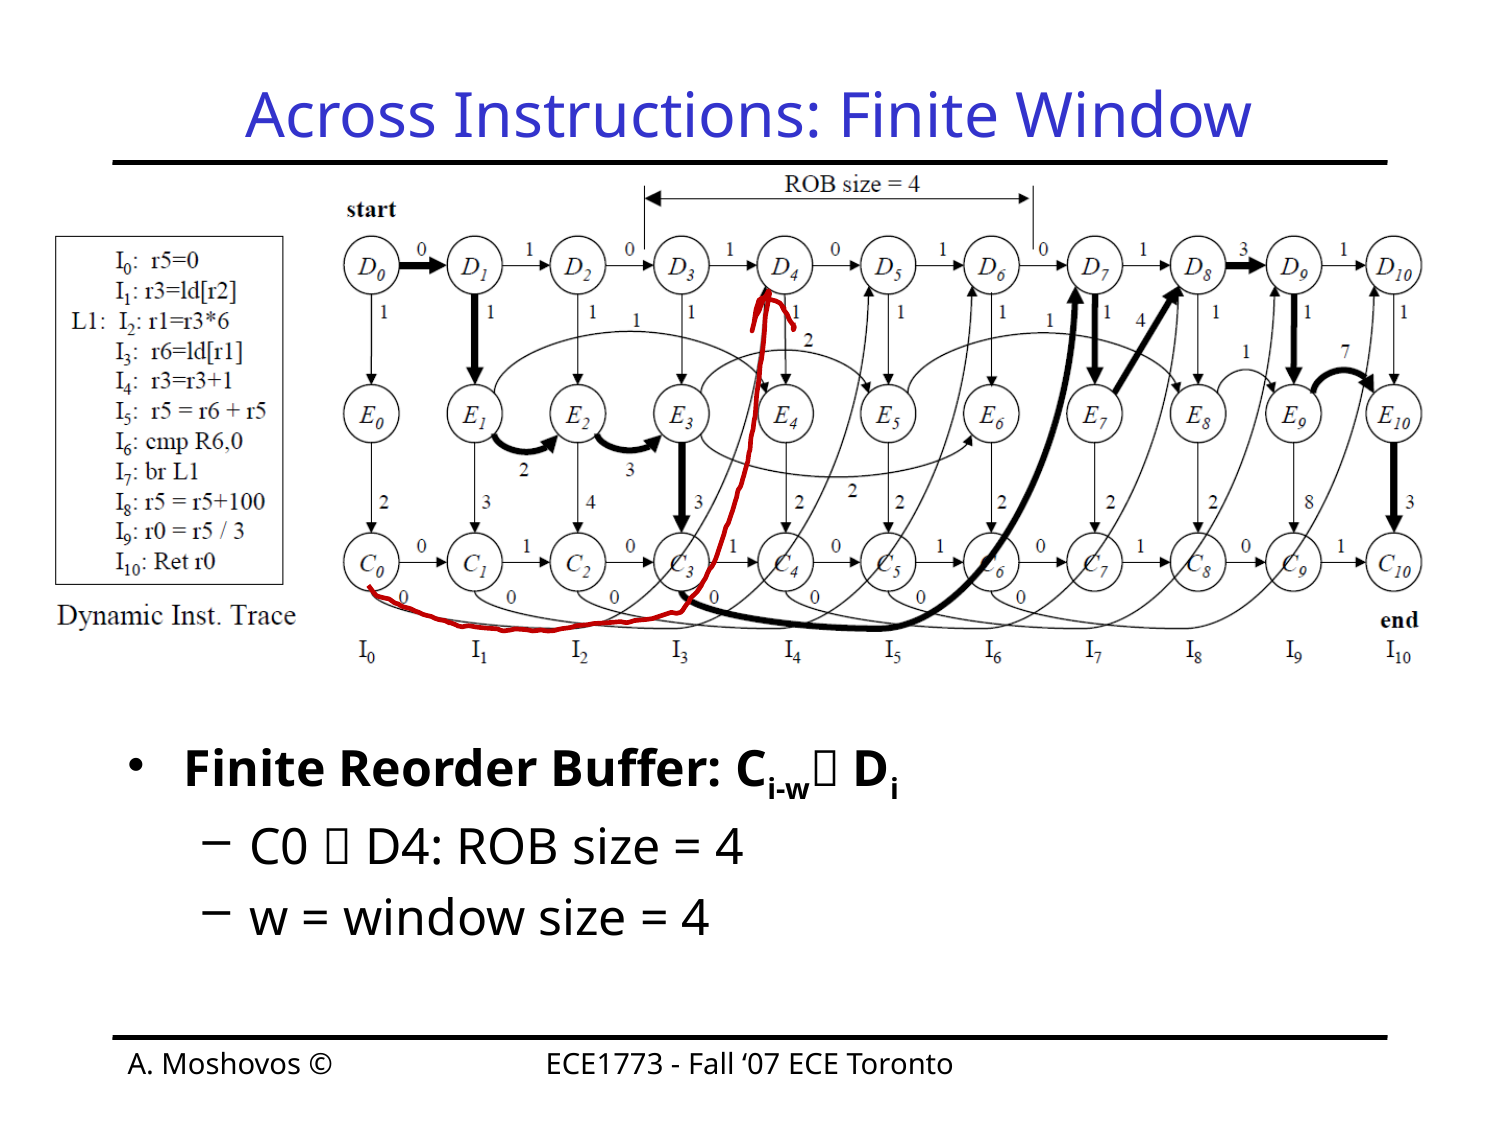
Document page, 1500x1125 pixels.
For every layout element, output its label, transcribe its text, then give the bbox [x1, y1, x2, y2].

footer ECE1773 - Fall ‘07 ECE Toronto [487, 1037, 1013, 1101]
list Finite Reorder Buffer: Ci-w Di C0  D4: ROB size = 4 w = window size = 4 [112, 729, 1388, 1026]
picture [1, 169, 1487, 679]
title Across Instructions: Finite Window [112, 62, 1388, 163]
slide_number A. Moshovos © [112, 1037, 426, 1101]
